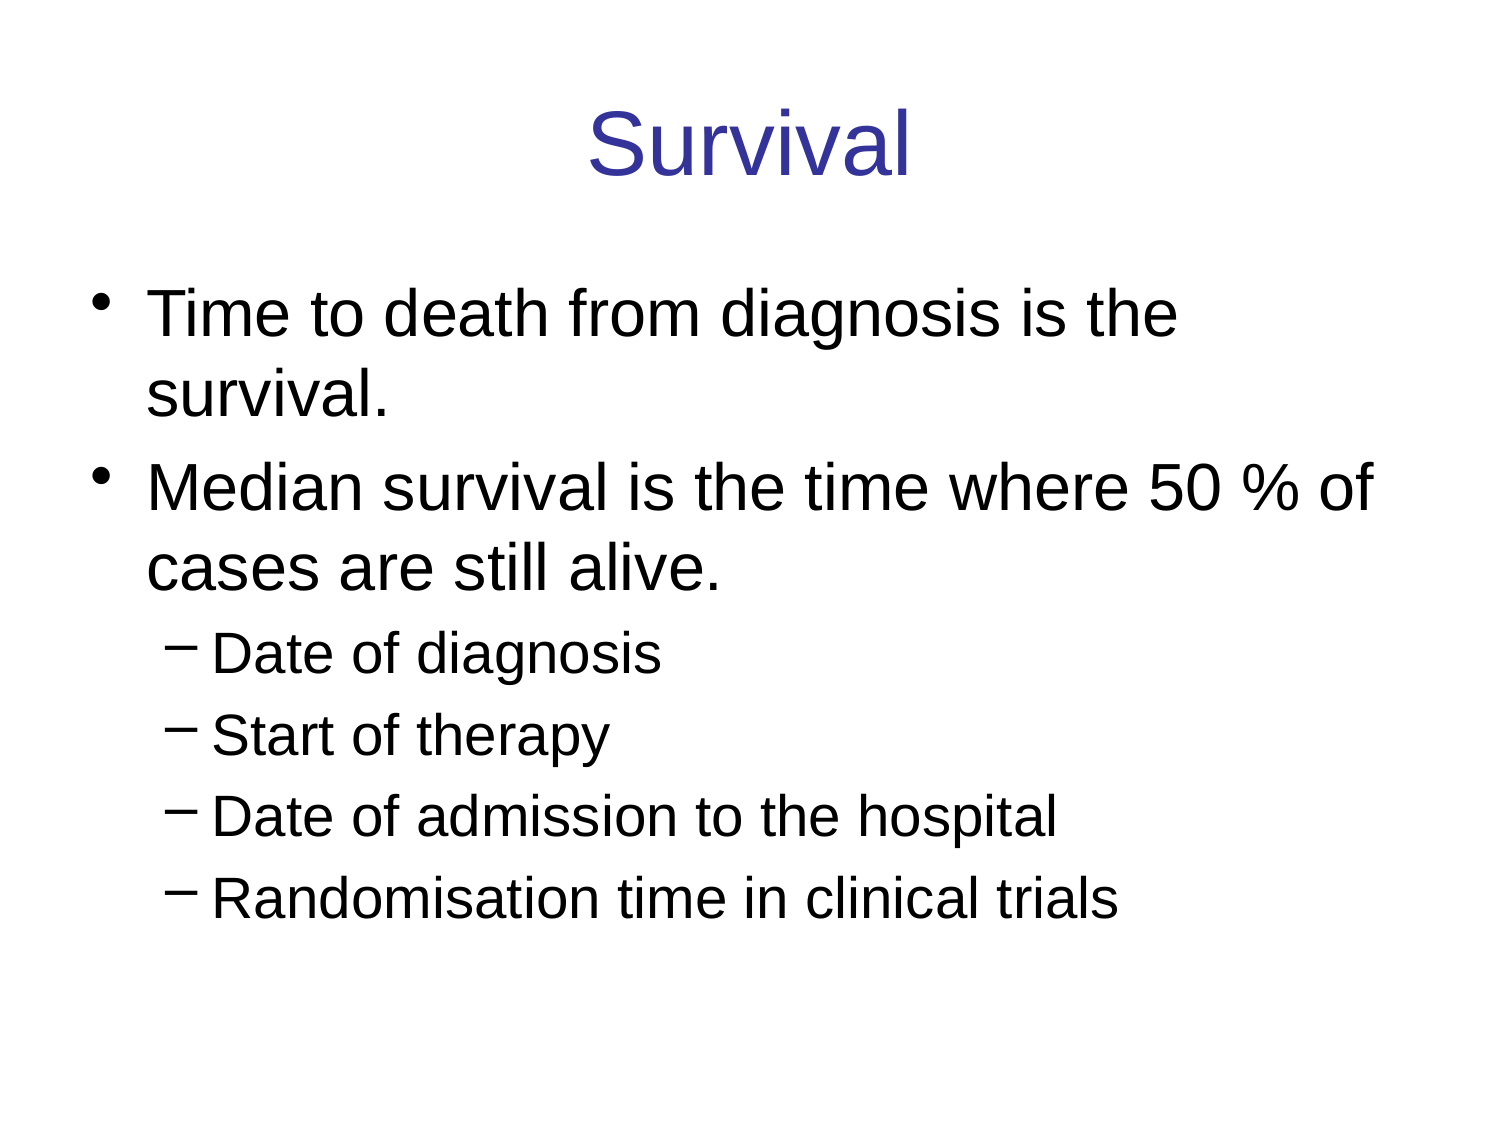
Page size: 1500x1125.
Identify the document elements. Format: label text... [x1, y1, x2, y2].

title Survival [74, 44, 1426, 233]
list Time to death from diagnosis is the survival. Median survival is the time where 50 % of cases are still alive. Date of diagnosis Start of therapy Date of admission to the hospital Randomisation time in clinical trials [74, 262, 1426, 1006]
